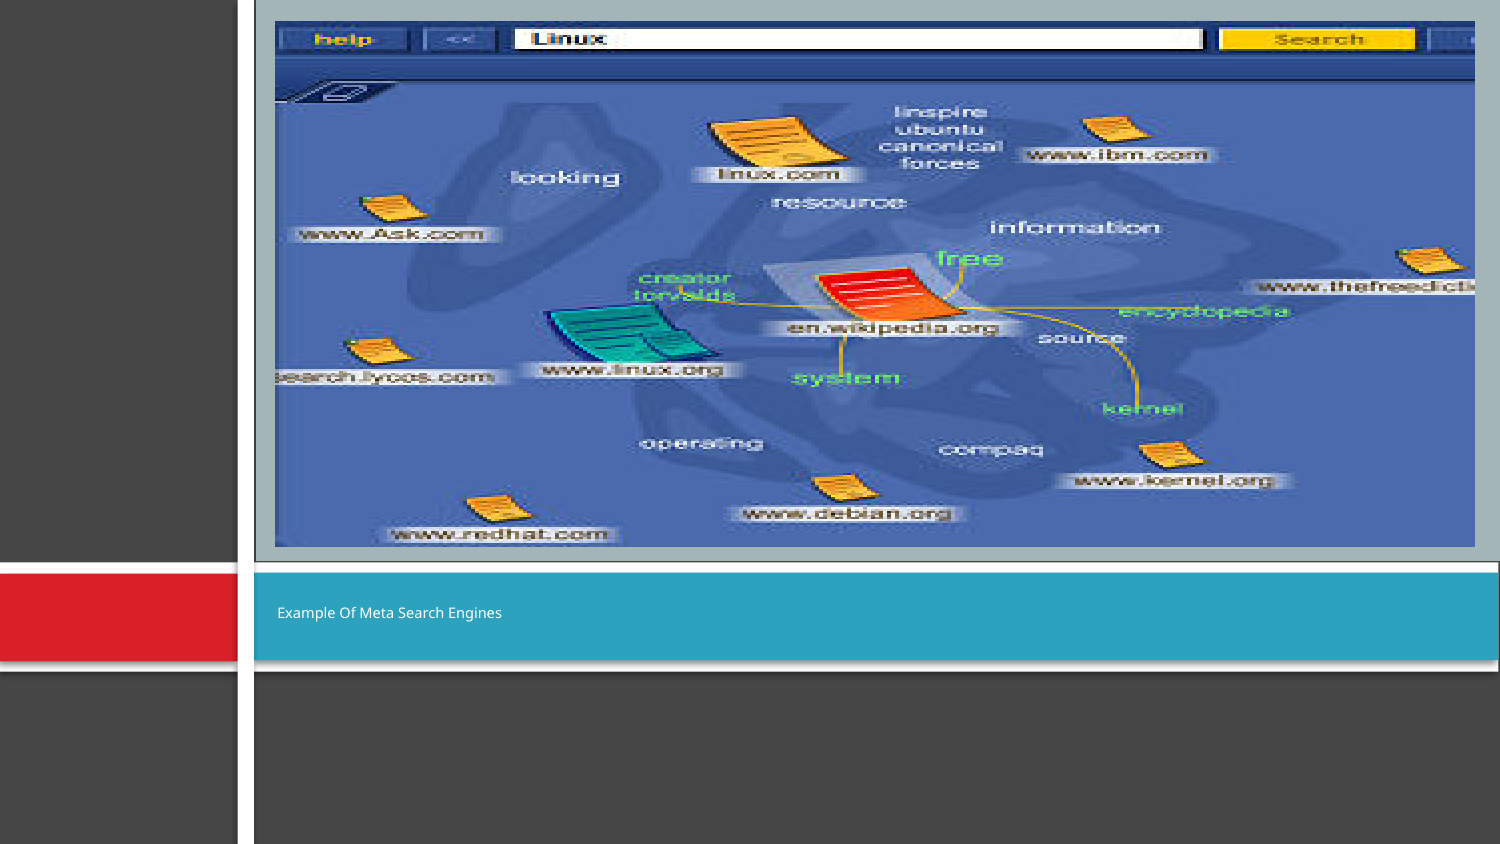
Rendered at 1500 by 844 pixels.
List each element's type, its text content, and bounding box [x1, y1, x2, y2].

title Example Of Meta Search Engines [262, 596, 1463, 647]
picture [255, 0, 1500, 562]
